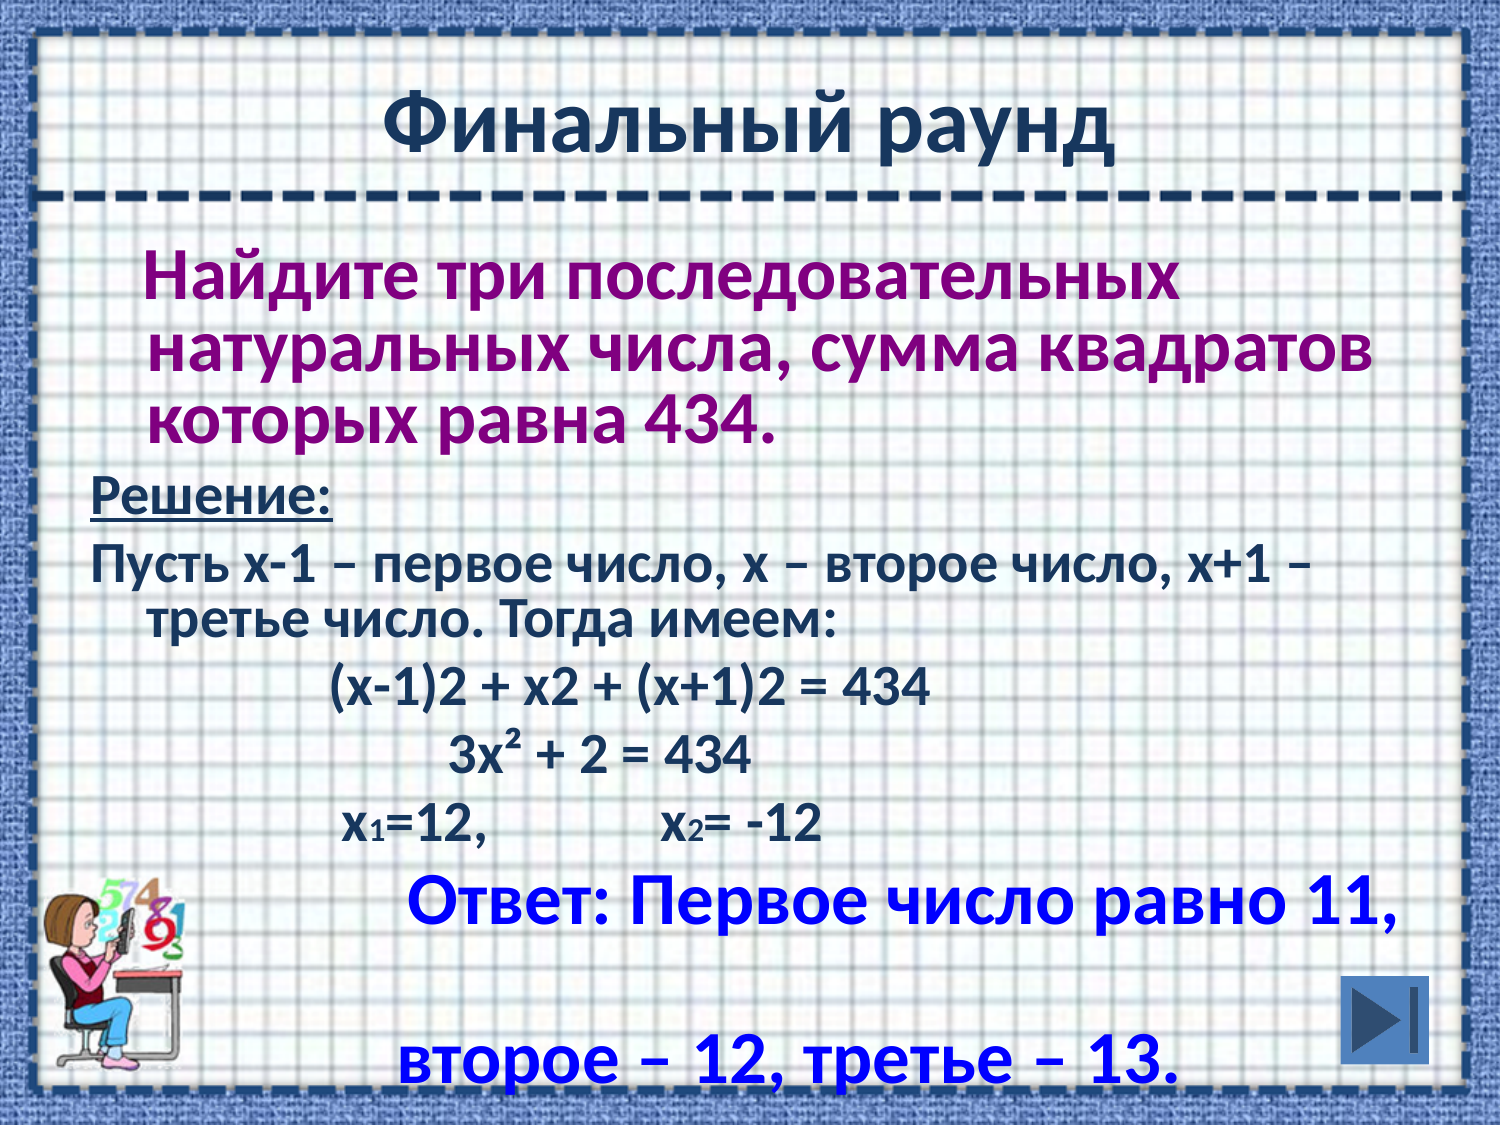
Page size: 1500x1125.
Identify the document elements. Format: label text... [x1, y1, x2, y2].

picture [0, 0, 1500, 1125]
text_box [1340, 976, 1429, 1065]
list Найдите три последовательных натуральных числа, сумма квадратов которых равна 434. Решение: Пусть х-1 – первое число, х – второе число, х+1 – третье число. Тогда имеем: (х-1)2 + х2 + (х+1)2 = 434 3х² + 2 = 434 х1=12, х2= -12 Ответ: Первое число равно 11, второе – 12, третье – 13. [75, 234, 1425, 1059]
title Финальный раунд [75, 45, 1425, 188]
